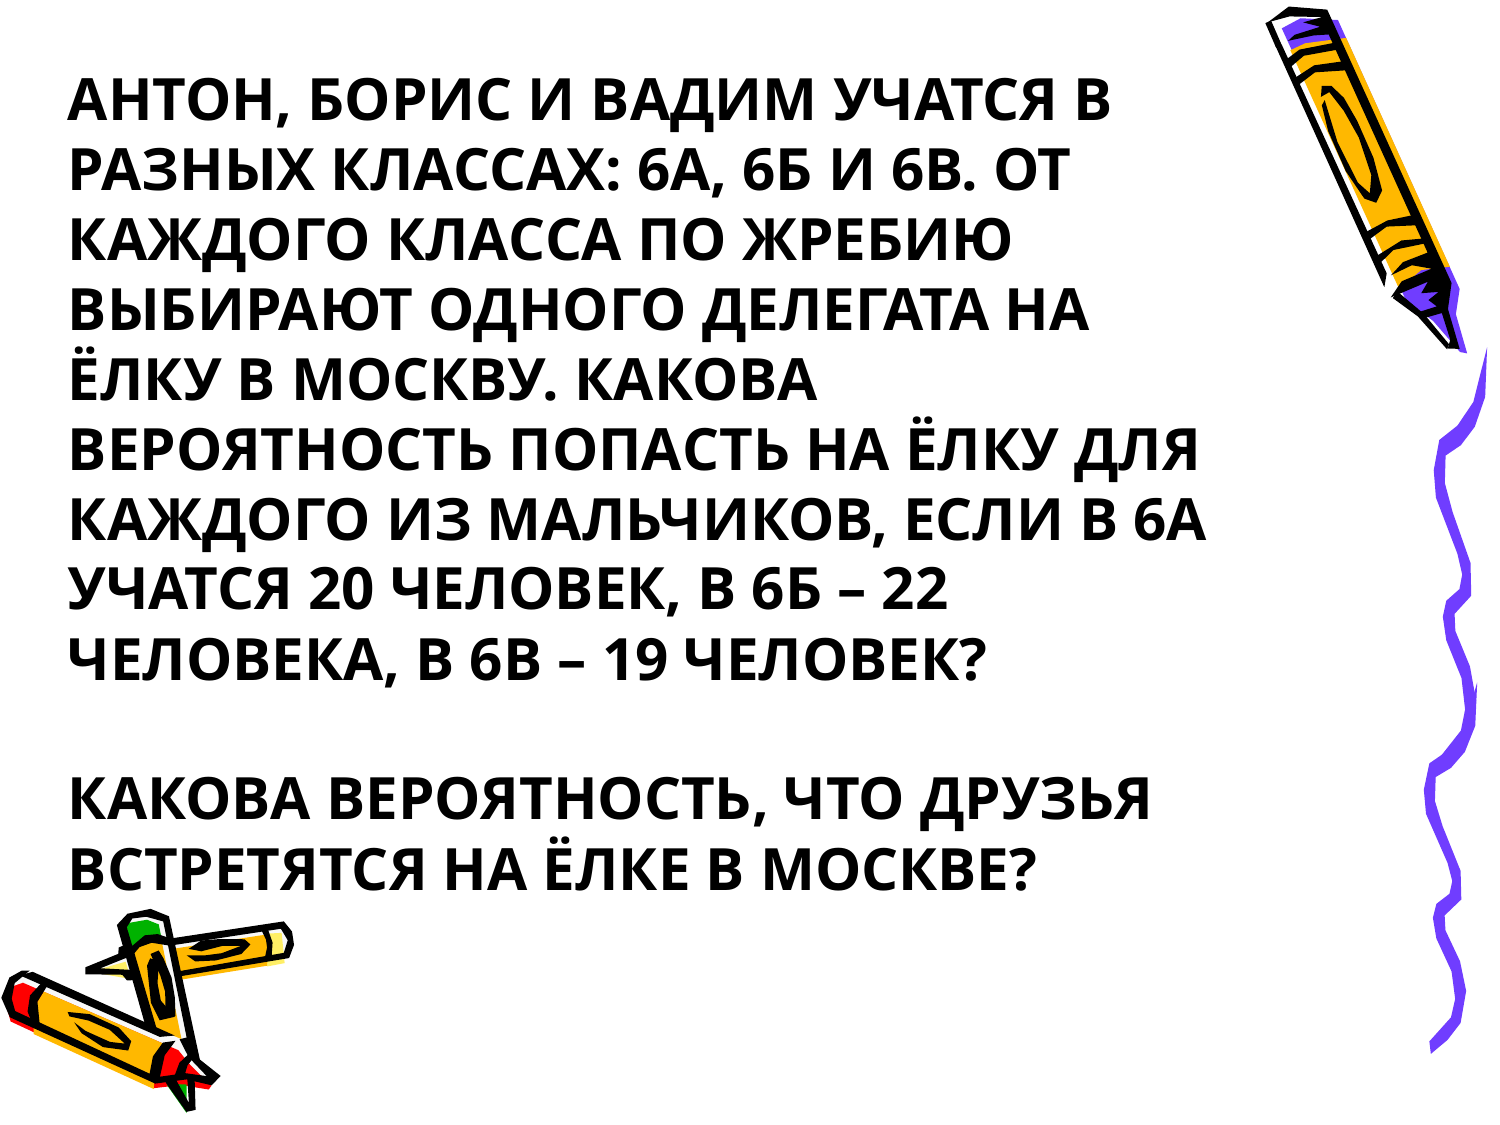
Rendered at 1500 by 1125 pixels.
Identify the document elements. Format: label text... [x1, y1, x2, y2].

text_box Антон, Борис и Вадим учатся в разных классах: 6А, 6Б и 6В. От каждого класса по жребию выбирают одного делегата на ёлку в Москву. Какова вероятность попасть на ёлку для каждого из мальчиков, если в 6А учатся 20 человек, в 6Б – 22 человека, в 6В – 19 человек? Какова вероятность, что друзья встретятся на ёлке в москве? [53, 54, 1273, 909]
